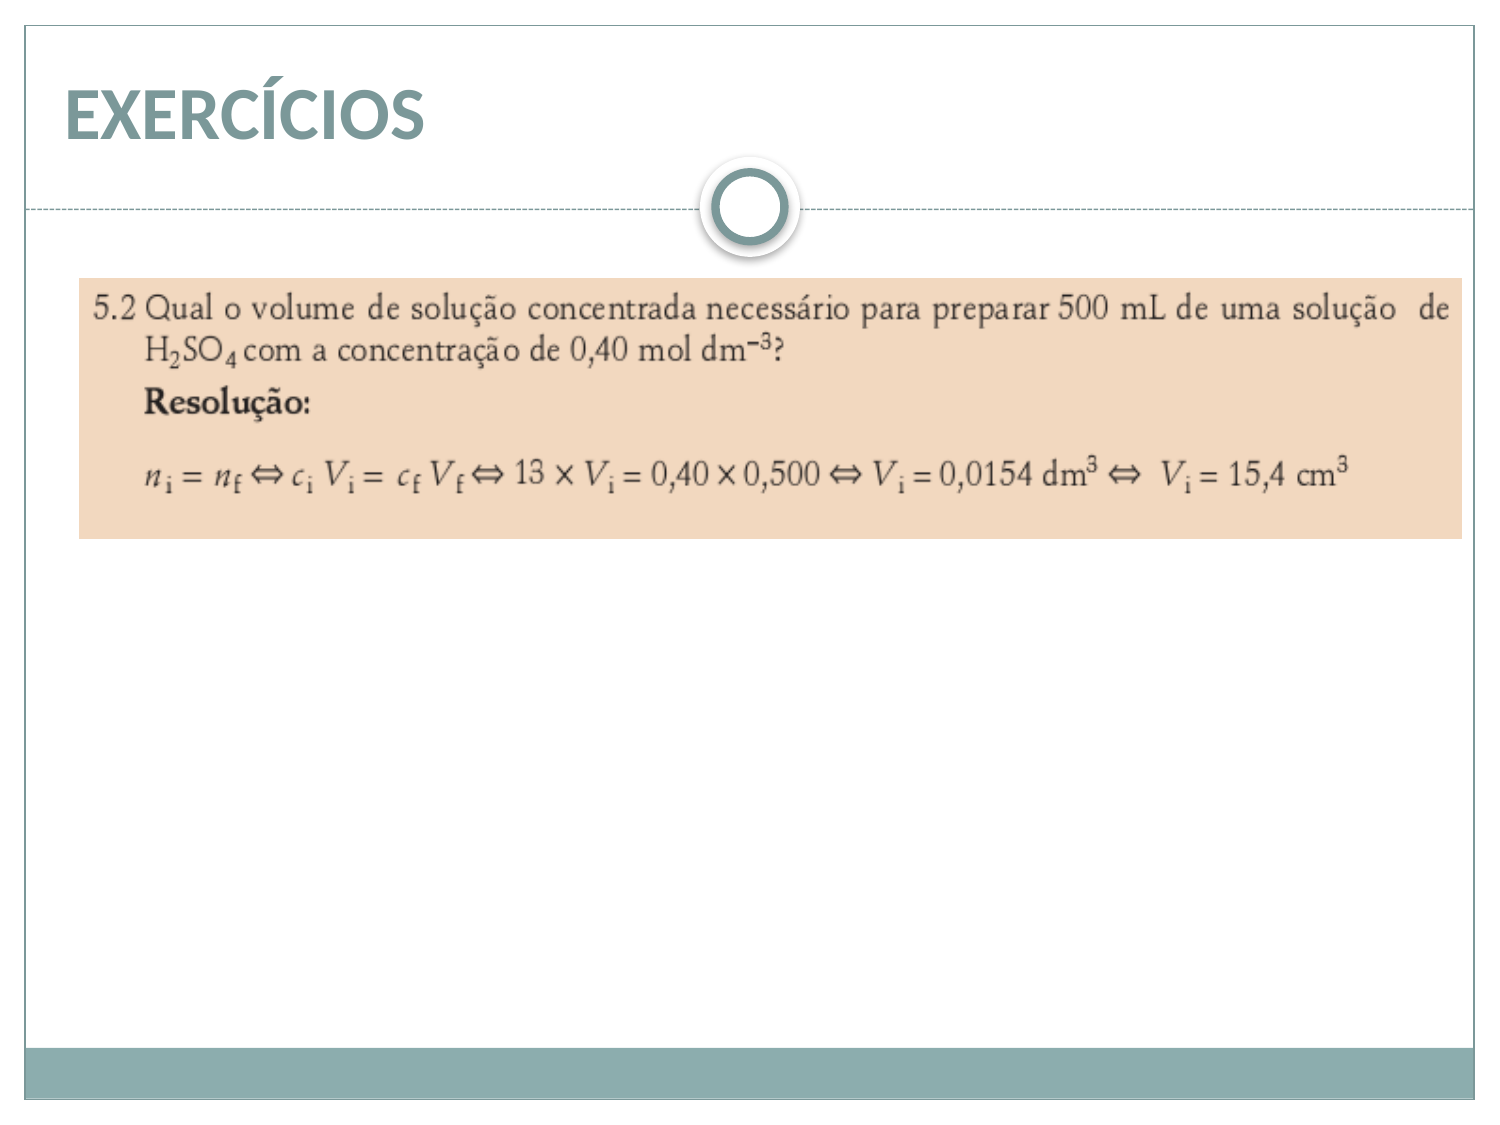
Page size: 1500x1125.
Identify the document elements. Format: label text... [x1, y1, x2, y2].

picture [78, 278, 1462, 539]
title EXERCÍCIOS [49, 37, 1450, 162]
